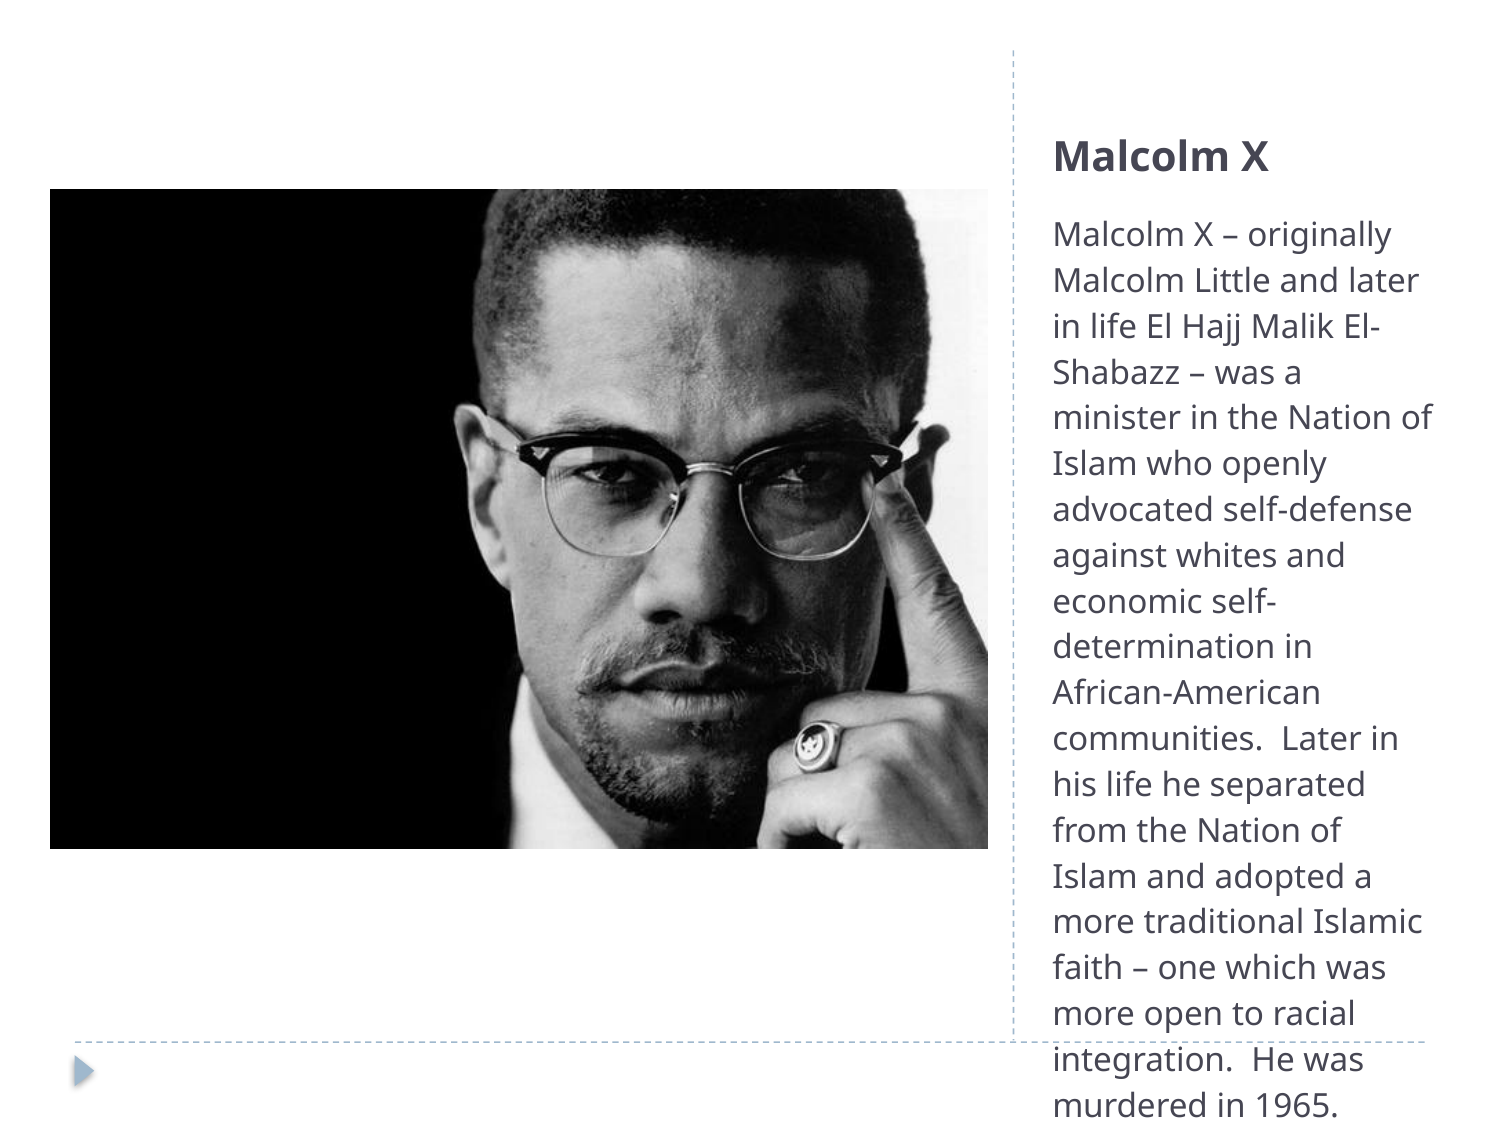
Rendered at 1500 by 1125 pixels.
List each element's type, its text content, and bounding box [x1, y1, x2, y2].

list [49, 189, 988, 849]
list Malcolm X – originally Malcolm Little and later in life El Hajj Malik El-Shabazz – was a minister in the Nation of Islam who openly advocated self-defense against whites and economic self-determination in African-American communities. Later in his life he separated from the Nation of Islam and adopted a more traditional Islamic faith – one which was more open to racial integration. He was murdered in 1965. [1037, 200, 1450, 995]
title Malcolm X [1037, 50, 1450, 188]
